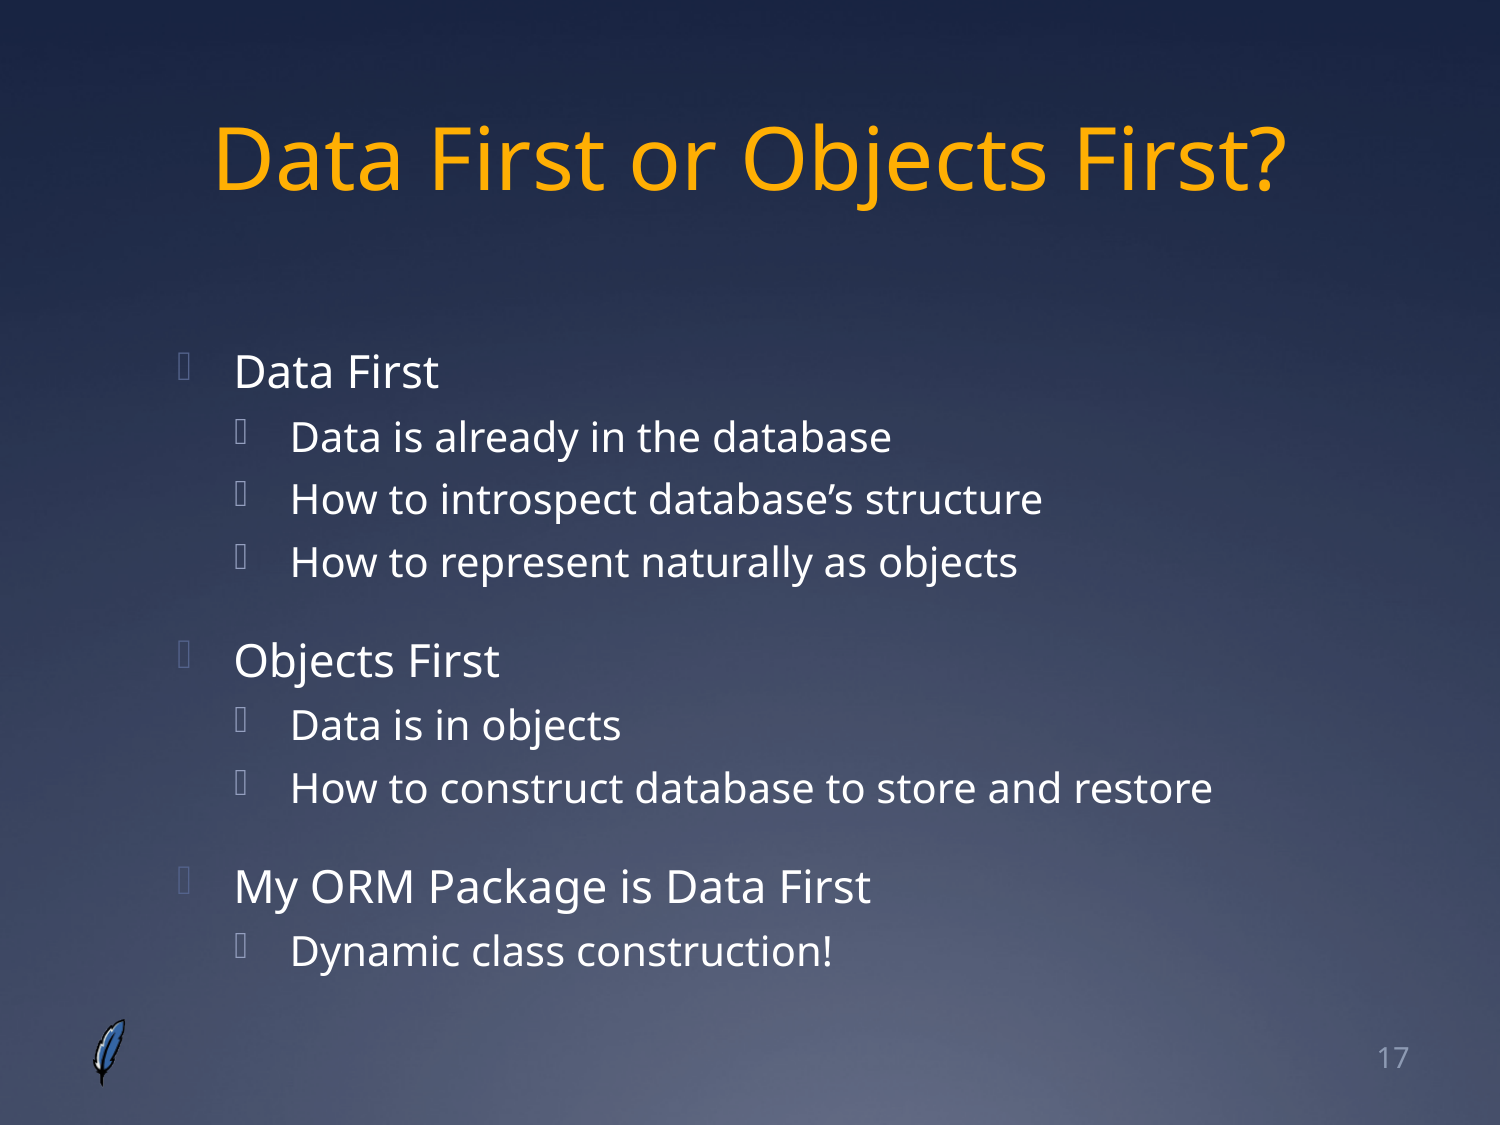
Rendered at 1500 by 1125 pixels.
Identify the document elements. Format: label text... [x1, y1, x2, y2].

picture [75, 1019, 143, 1088]
list Data First Data is already in the database How to introspect database’s structure How to represent naturally as objects Objects First Data is in objects How to construct database to store and restore My ORM Package is Data First Dynamic class construction! [162, 335, 1338, 1005]
slide_number 17 [1325, 1029, 1425, 1090]
title Data First or Objects First? [100, 95, 1400, 225]
